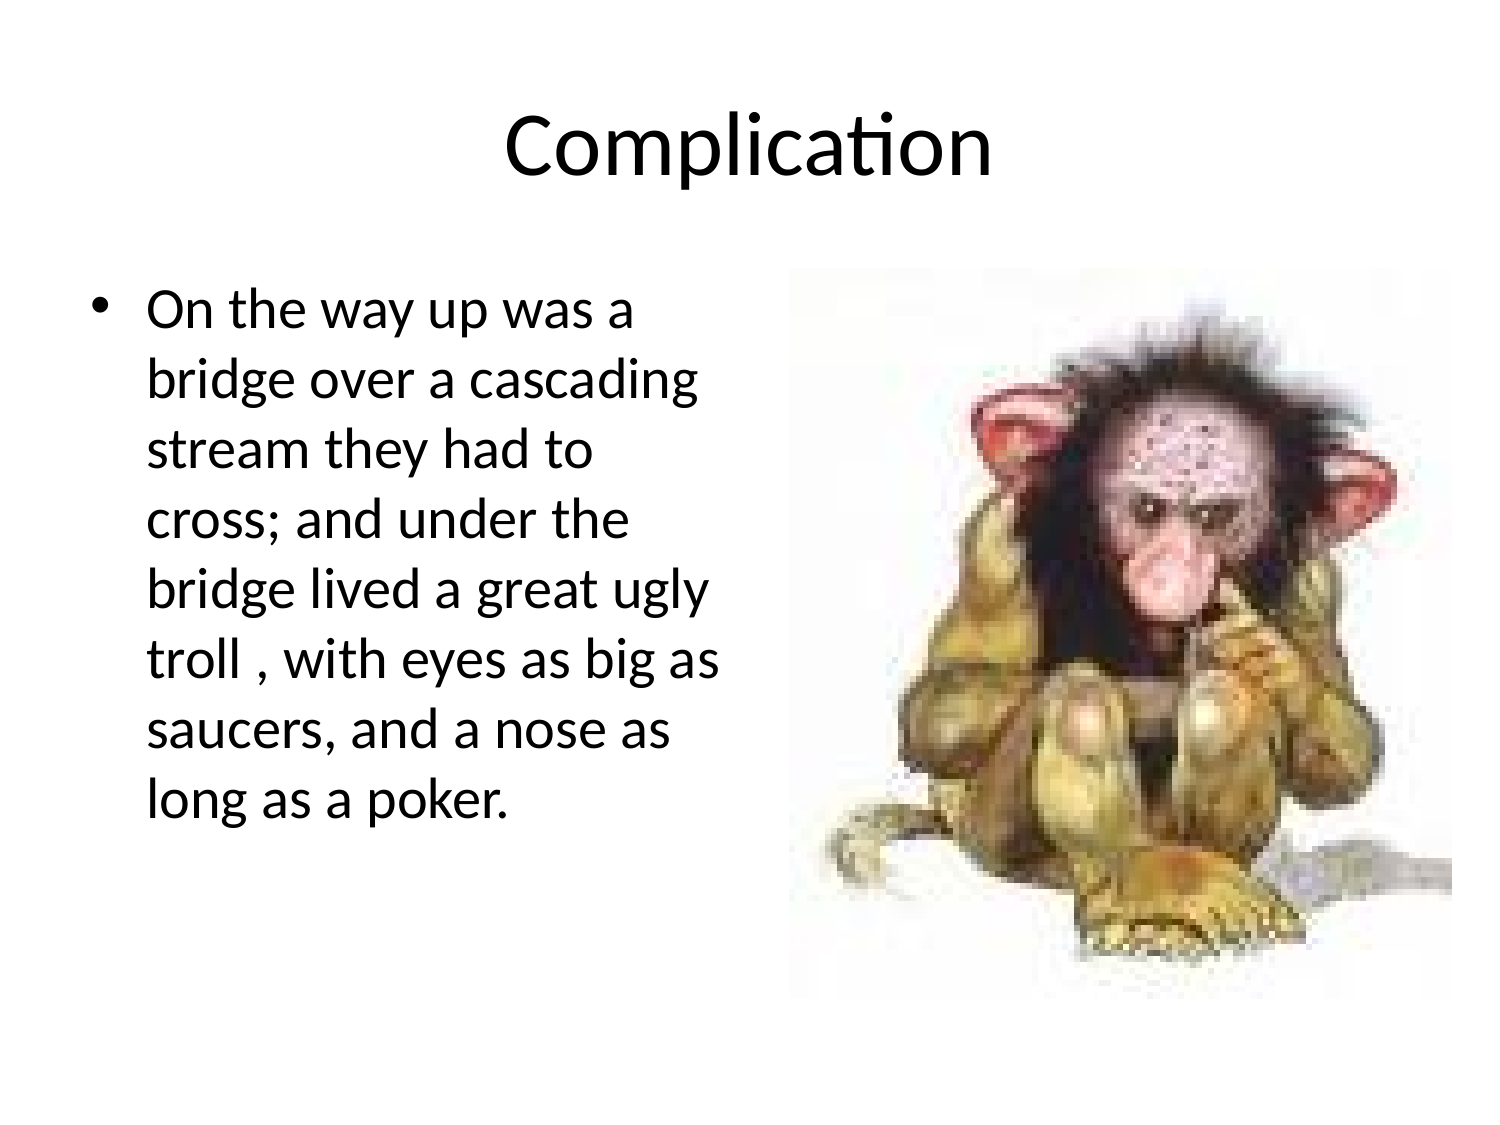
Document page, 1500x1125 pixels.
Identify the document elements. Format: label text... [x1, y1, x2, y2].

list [789, 262, 1453, 1006]
title Complication [75, 45, 1425, 233]
list On the way up was a bridge over a cascading stream they had to cross; and under the bridge lived a great ugly troll , with eyes as big as saucers, and a nose as long as a poker. [75, 262, 738, 1005]
